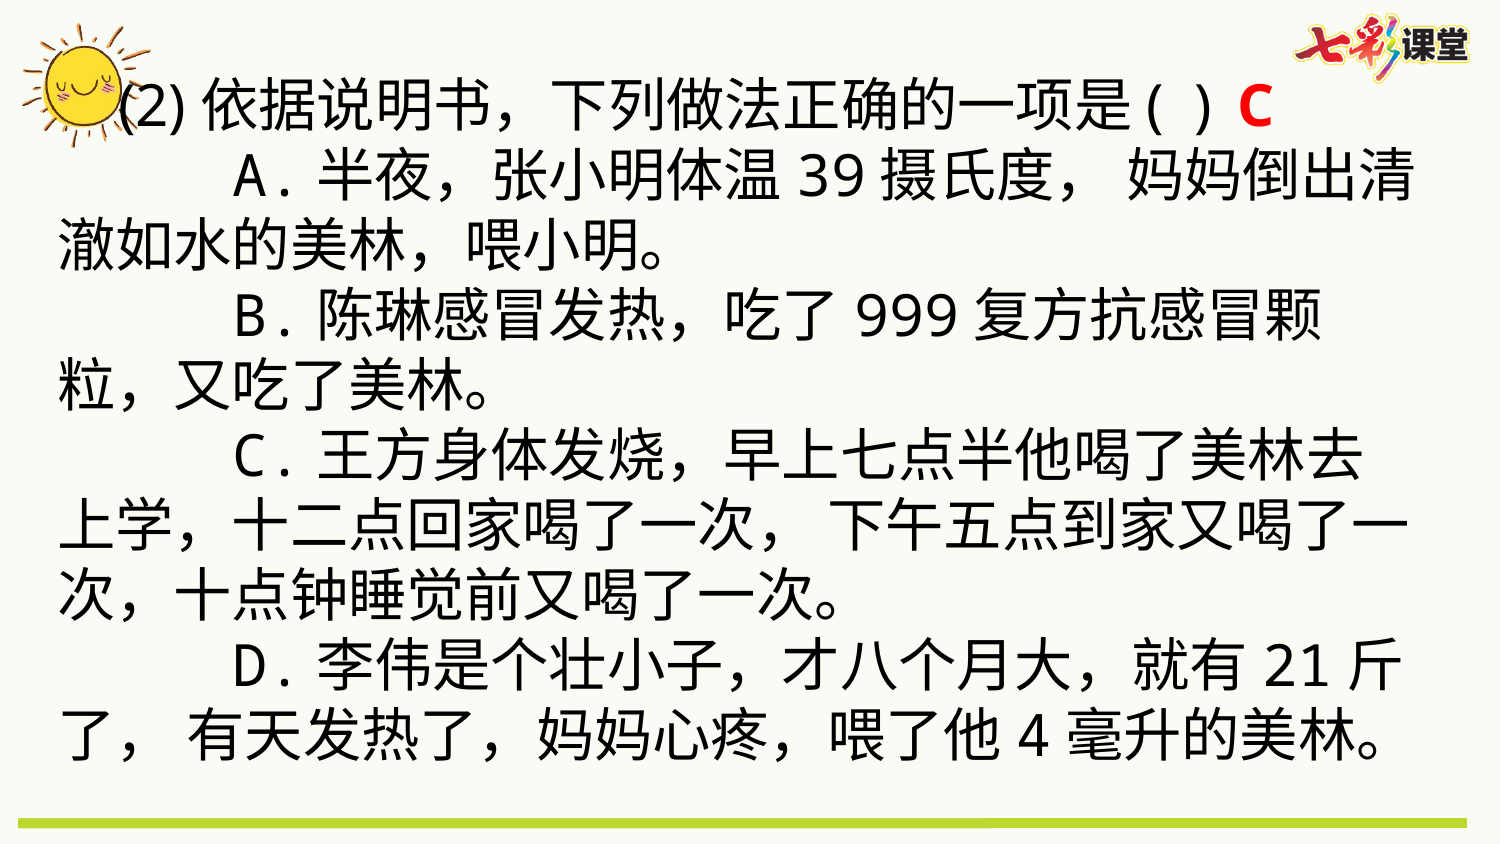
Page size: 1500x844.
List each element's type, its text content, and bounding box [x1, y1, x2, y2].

picture [1291, 9, 1472, 87]
picture [18, 771, 1467, 844]
text_box C [1222, 60, 1294, 146]
text_box (2)依据说明书，下列做法正确的一项是( ) A.半夜，张小明体温39摄氏度， 妈妈倒出清澈如水的美林，喂小明。 B.陈琳感冒发热，吃了999复方抗感冒颗粒，又吃了美林。 C.王方身体发烧，早上七点半他喝了美林去上学，十二点回家喝了一次， 下午五点到家又喝了一次，十点钟睡觉前又喝了一次。 D.李伟是个壮小子，才八个月大，就有21斤了， 有天发热了，妈妈心疼，喂了他4毫升的美林。 [42, 60, 1436, 776]
picture [0, 0, 173, 172]
